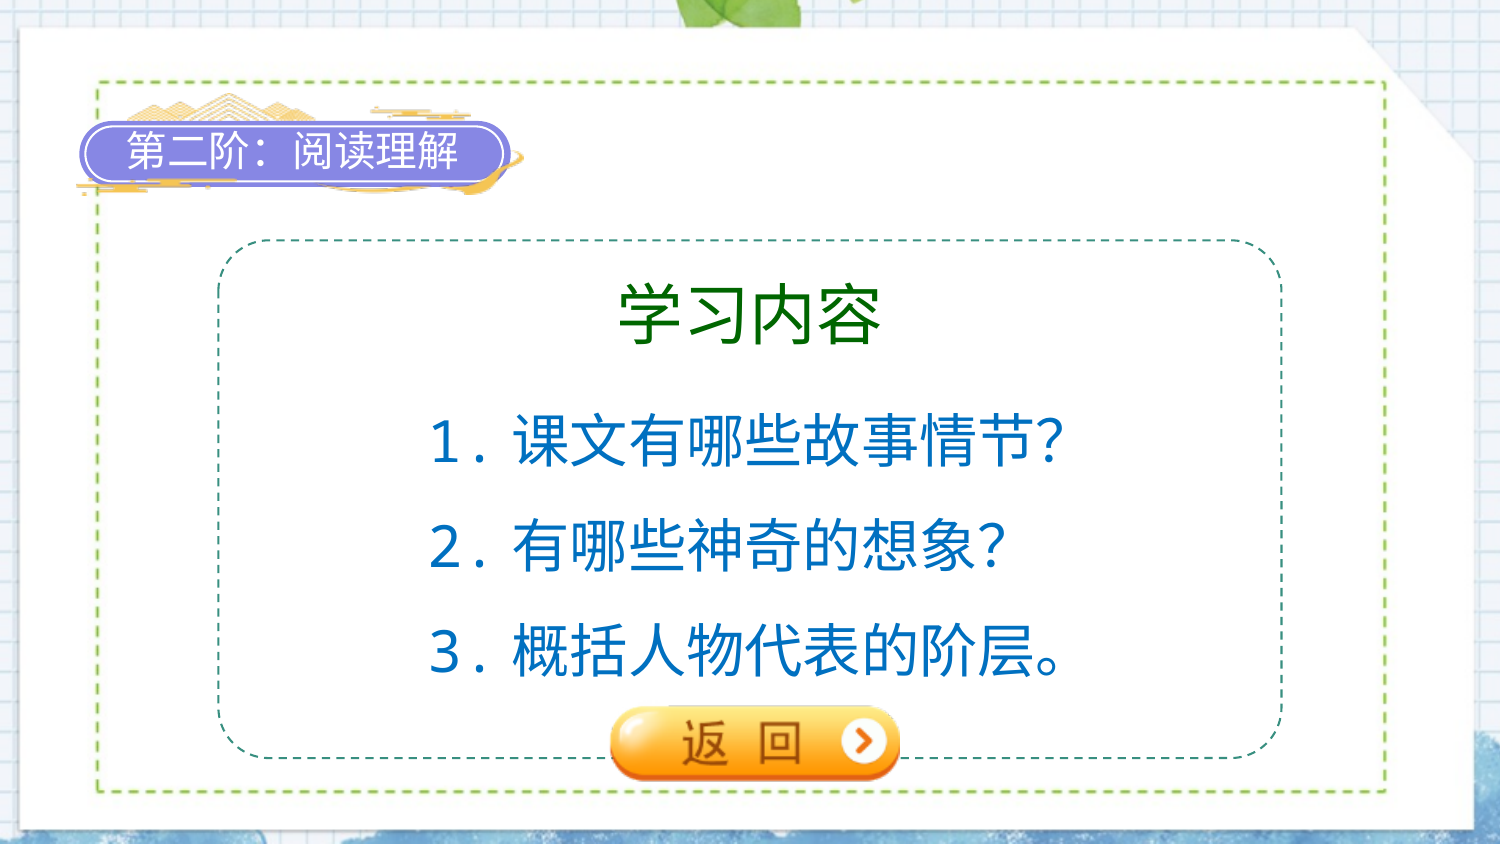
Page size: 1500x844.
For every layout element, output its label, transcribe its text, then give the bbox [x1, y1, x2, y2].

picture [0, 0, 1500, 844]
text_box 1.课文有哪些故事情节？ 2.有哪些神奇的想象？ 3.概括人物代表的阶层。 [412, 362, 1087, 692]
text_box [76, 93, 524, 196]
text_box 学习内容 [584, 265, 916, 360]
text_box [217, 239, 1283, 760]
